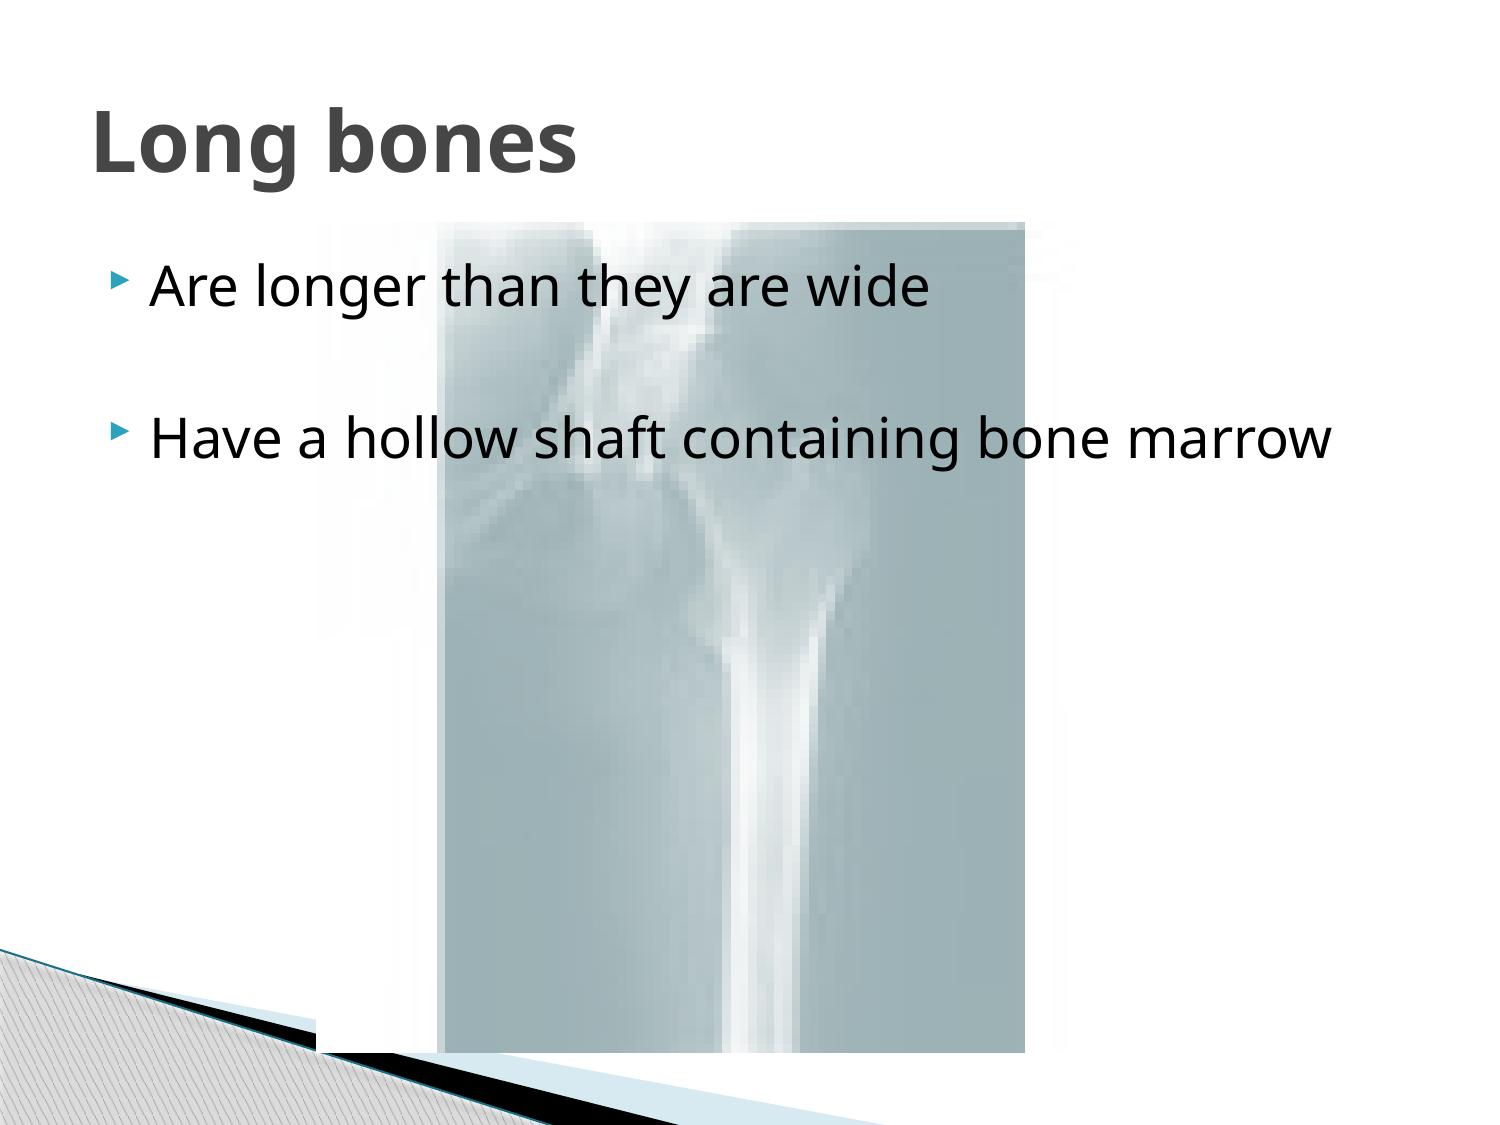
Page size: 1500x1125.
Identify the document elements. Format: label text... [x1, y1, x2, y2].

picture [316, 222, 1147, 1053]
title Long bones [75, 45, 1425, 233]
list Are longer than they are wide Have a hollow shaft containing bone marrow [1153, 243, 1425, 986]
list Are longer than they are wide Have a hollow shaft containing bone marrow [75, 243, 310, 986]
